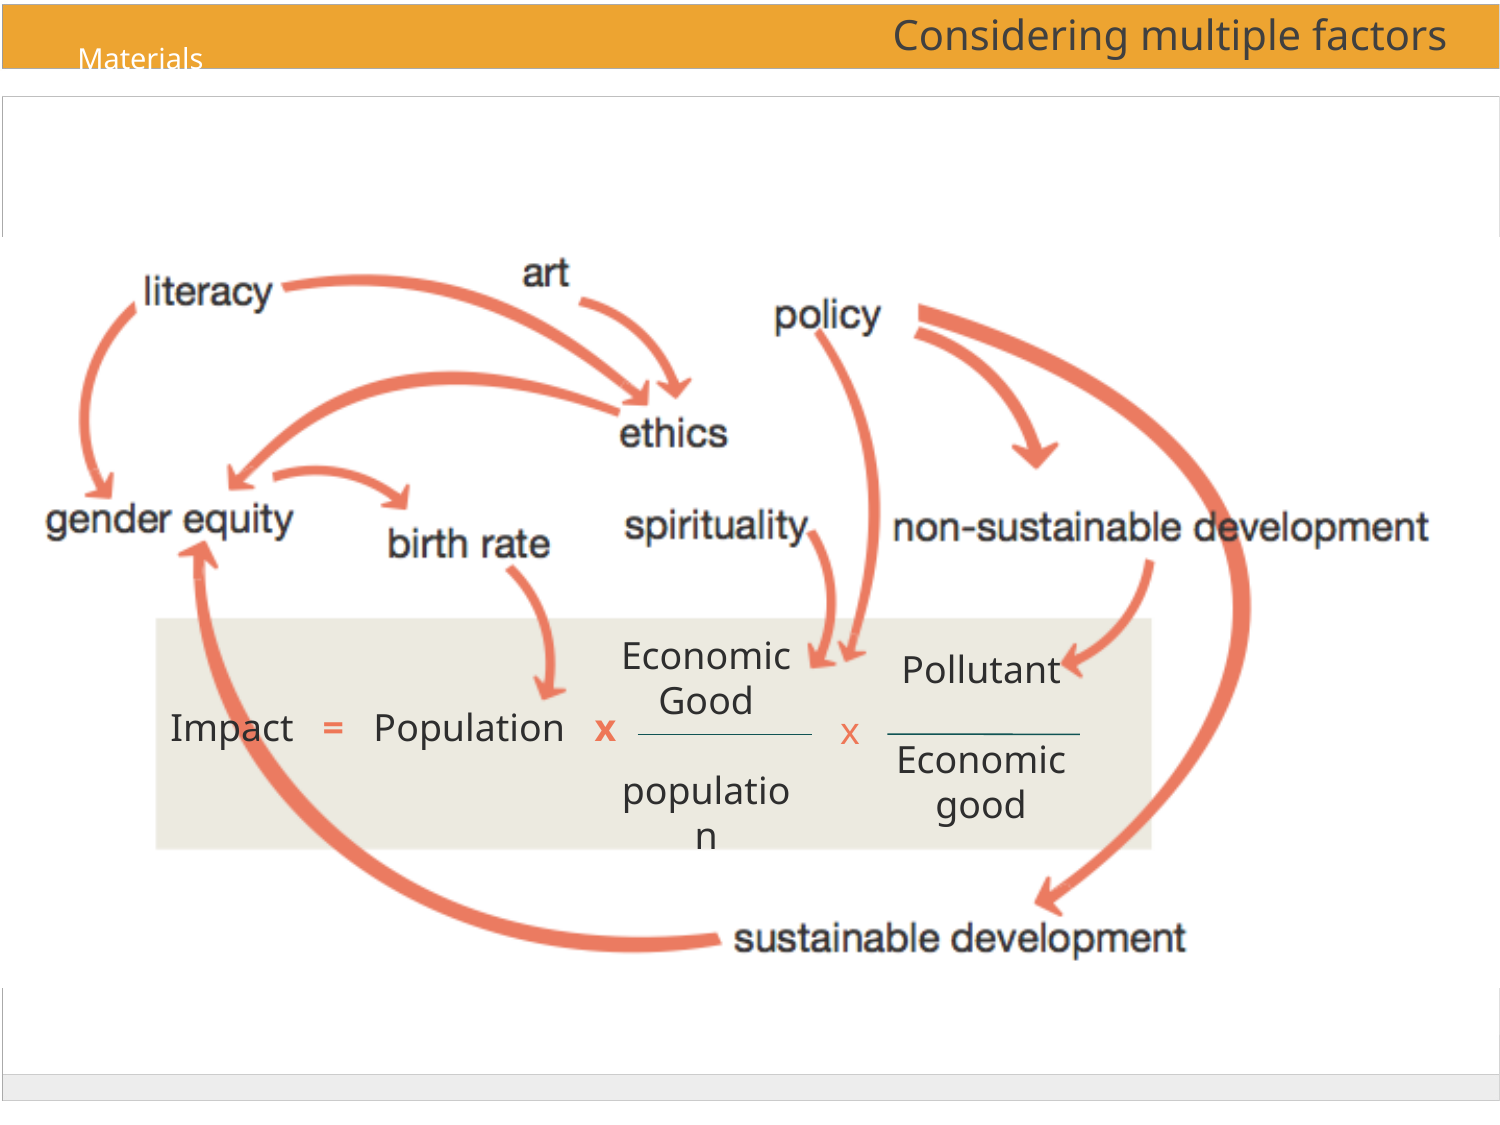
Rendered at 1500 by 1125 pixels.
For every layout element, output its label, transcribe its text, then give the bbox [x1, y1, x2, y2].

text_box Considering multiple factors [787, 0, 1463, 80]
picture [0, 0, 1500, 1101]
